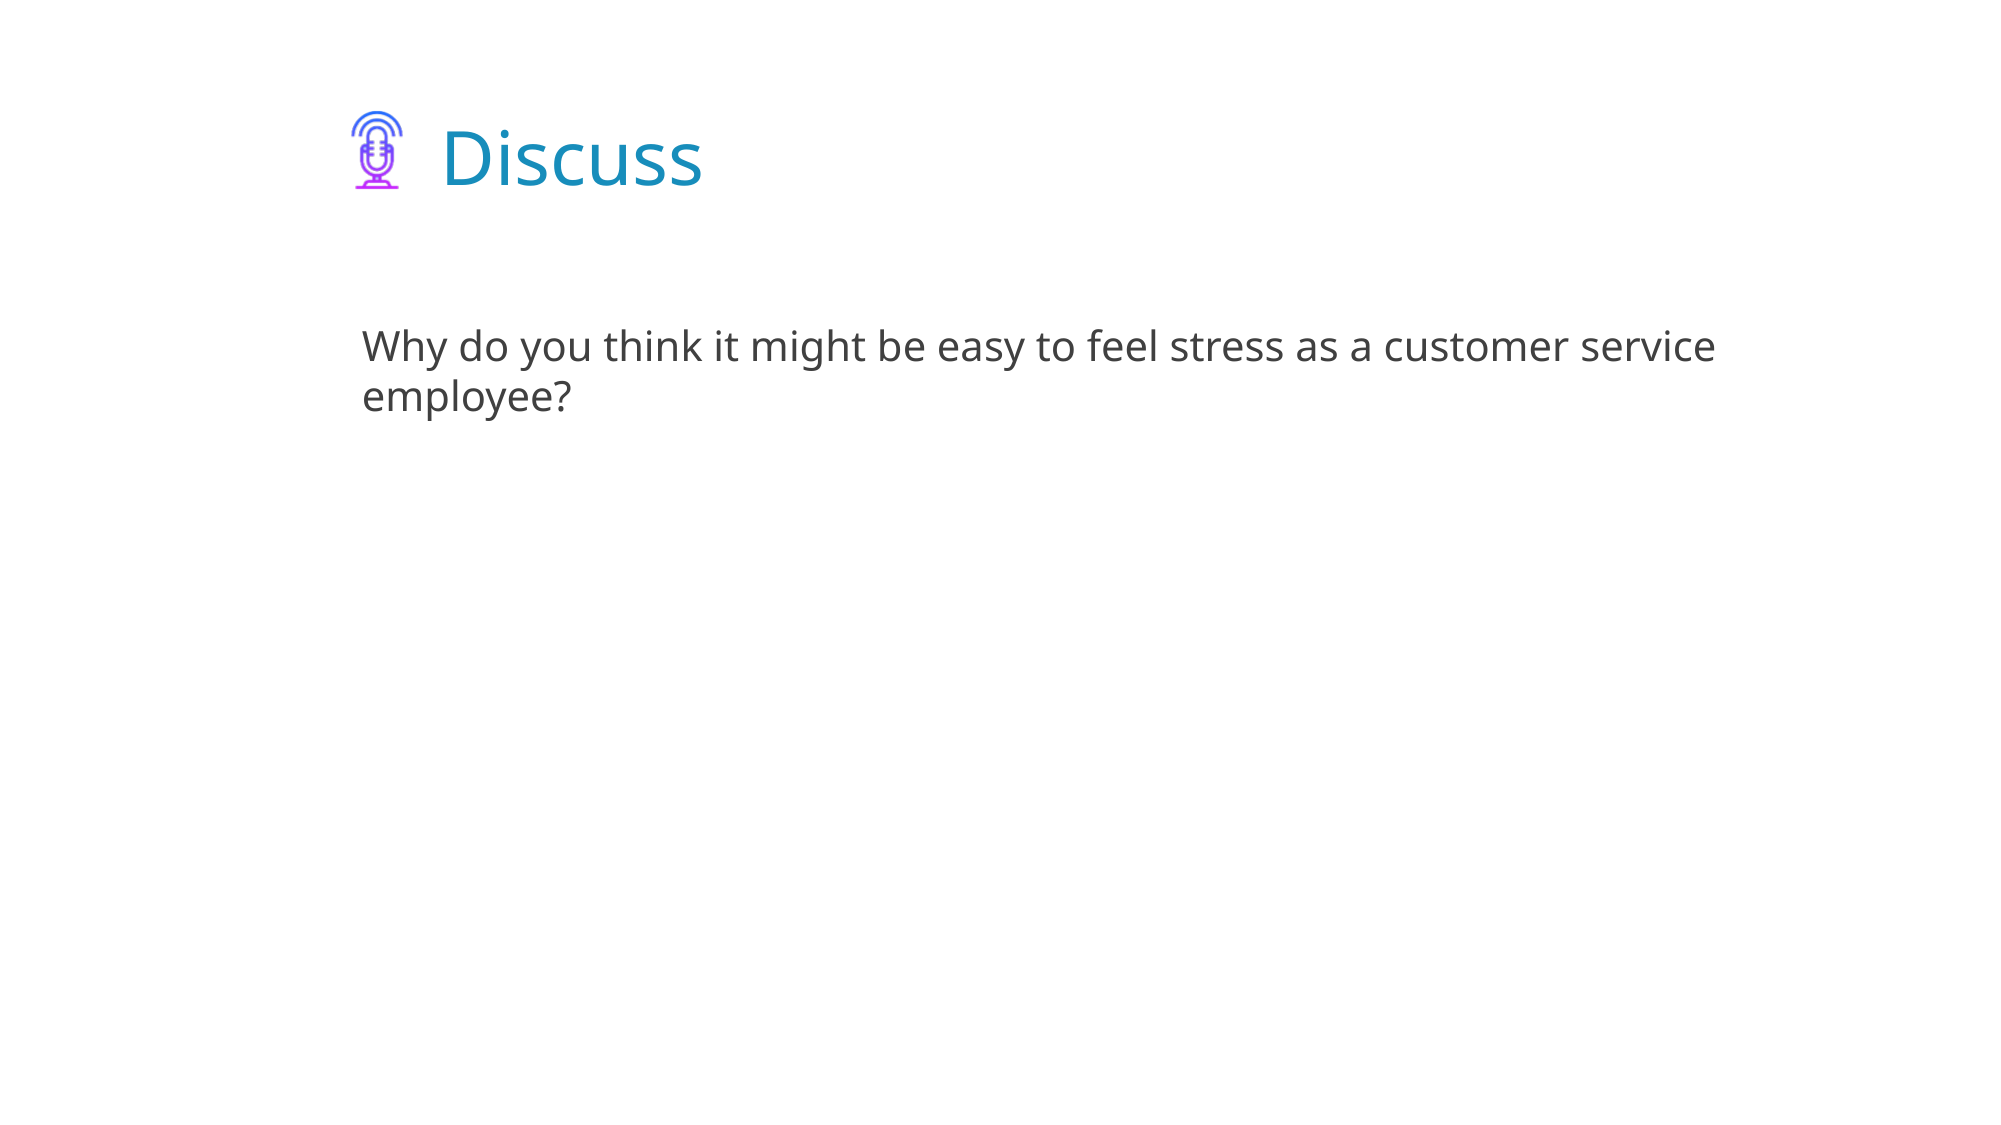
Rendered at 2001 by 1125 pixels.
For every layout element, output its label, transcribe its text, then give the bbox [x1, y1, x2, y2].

list Why do you think it might be easy to feel stress as a customer service employee? [346, 312, 1810, 1036]
picture [329, 102, 425, 198]
title Discuss [425, 102, 1888, 313]
